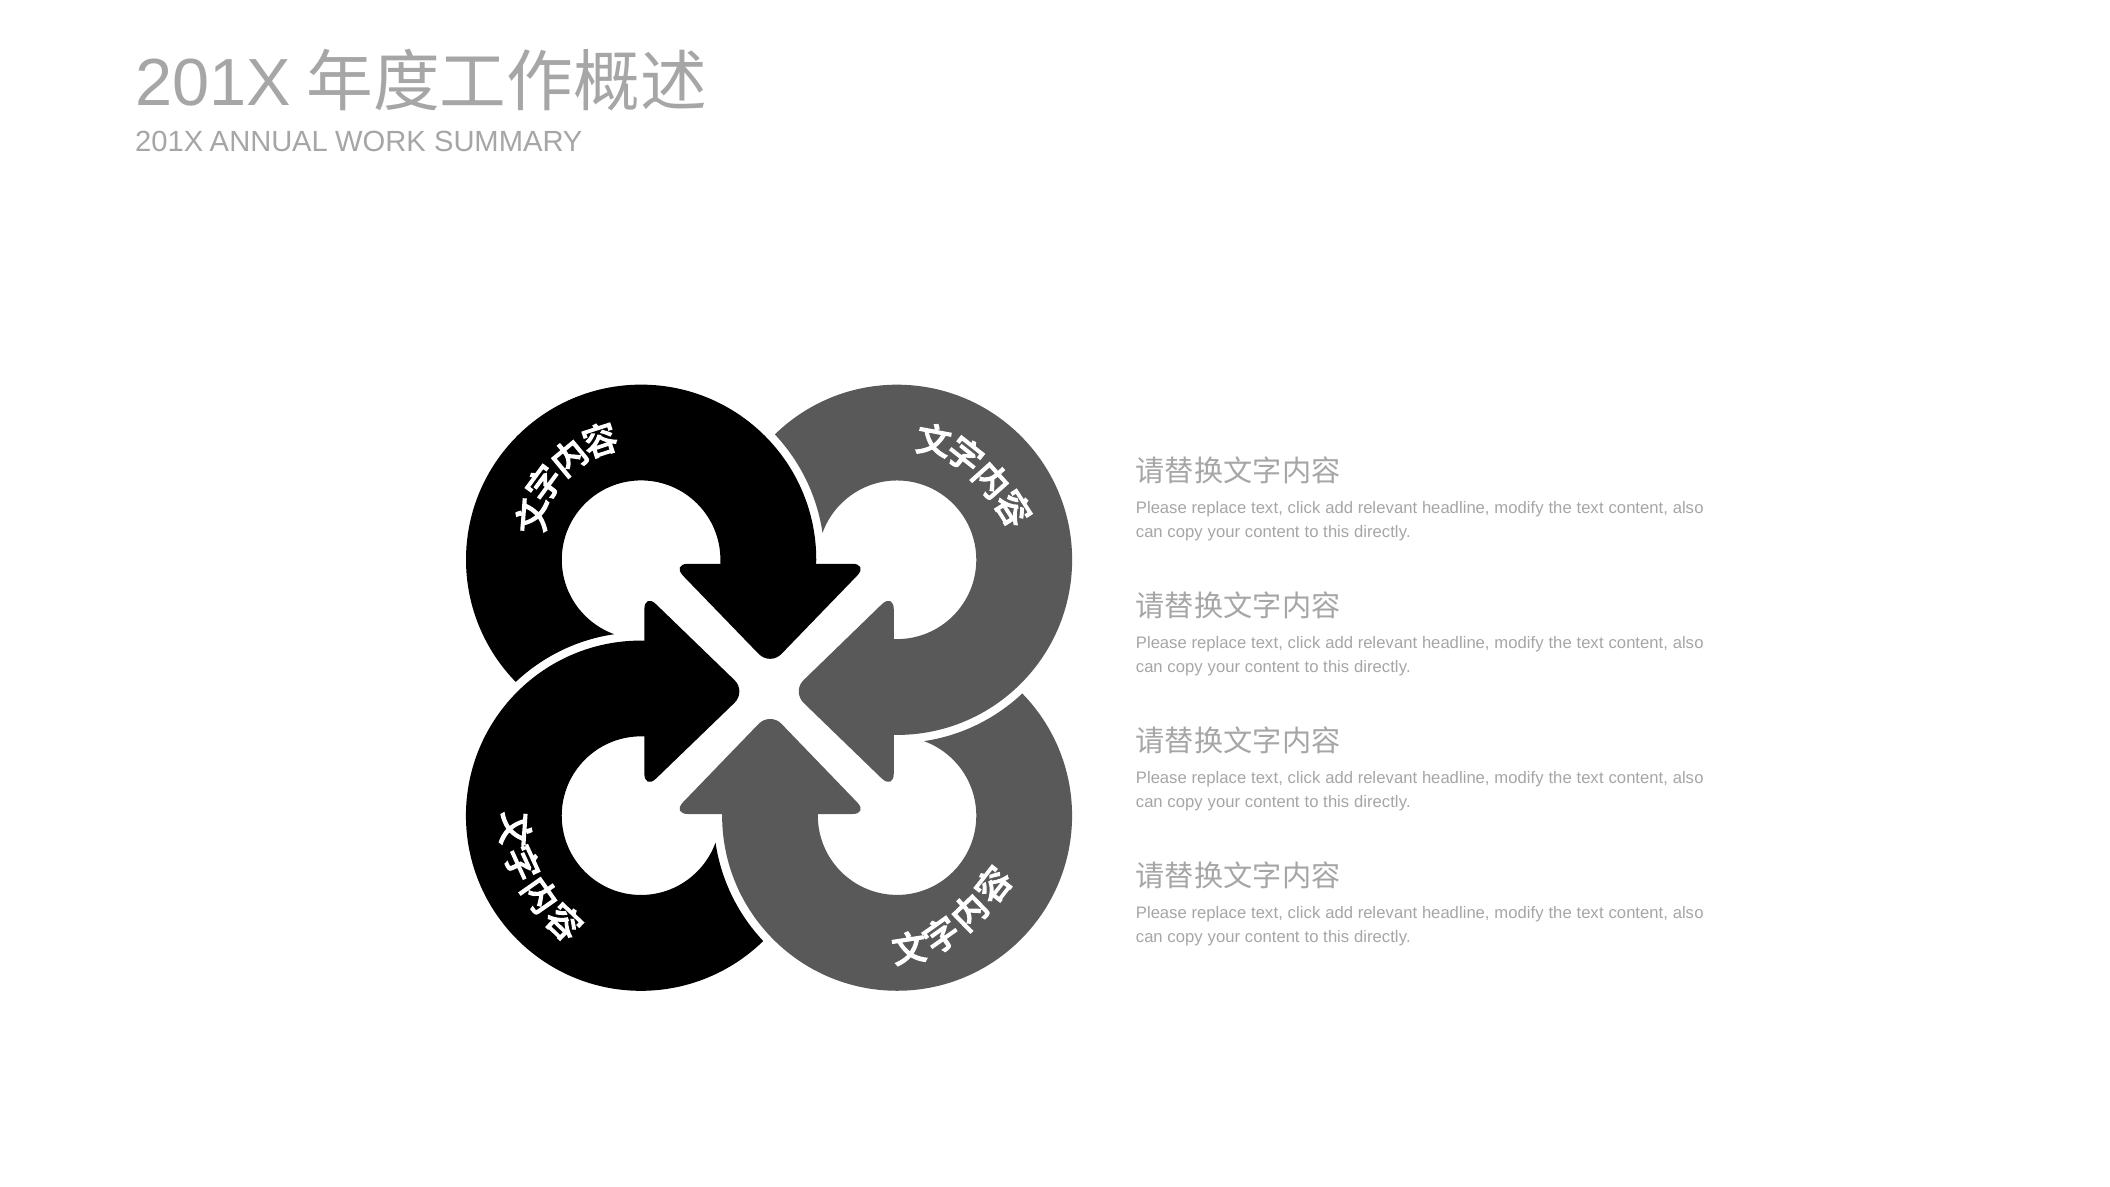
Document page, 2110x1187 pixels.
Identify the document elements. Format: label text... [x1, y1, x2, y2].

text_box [1135, 715, 1728, 810]
text_box 201X ANNUAL WORK SUMMARY [135, 122, 596, 158]
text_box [1135, 580, 1728, 674]
text_box 201X年度工作概述 [135, 38, 783, 119]
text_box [1135, 444, 1728, 539]
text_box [1135, 850, 1728, 945]
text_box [465, 384, 1073, 991]
